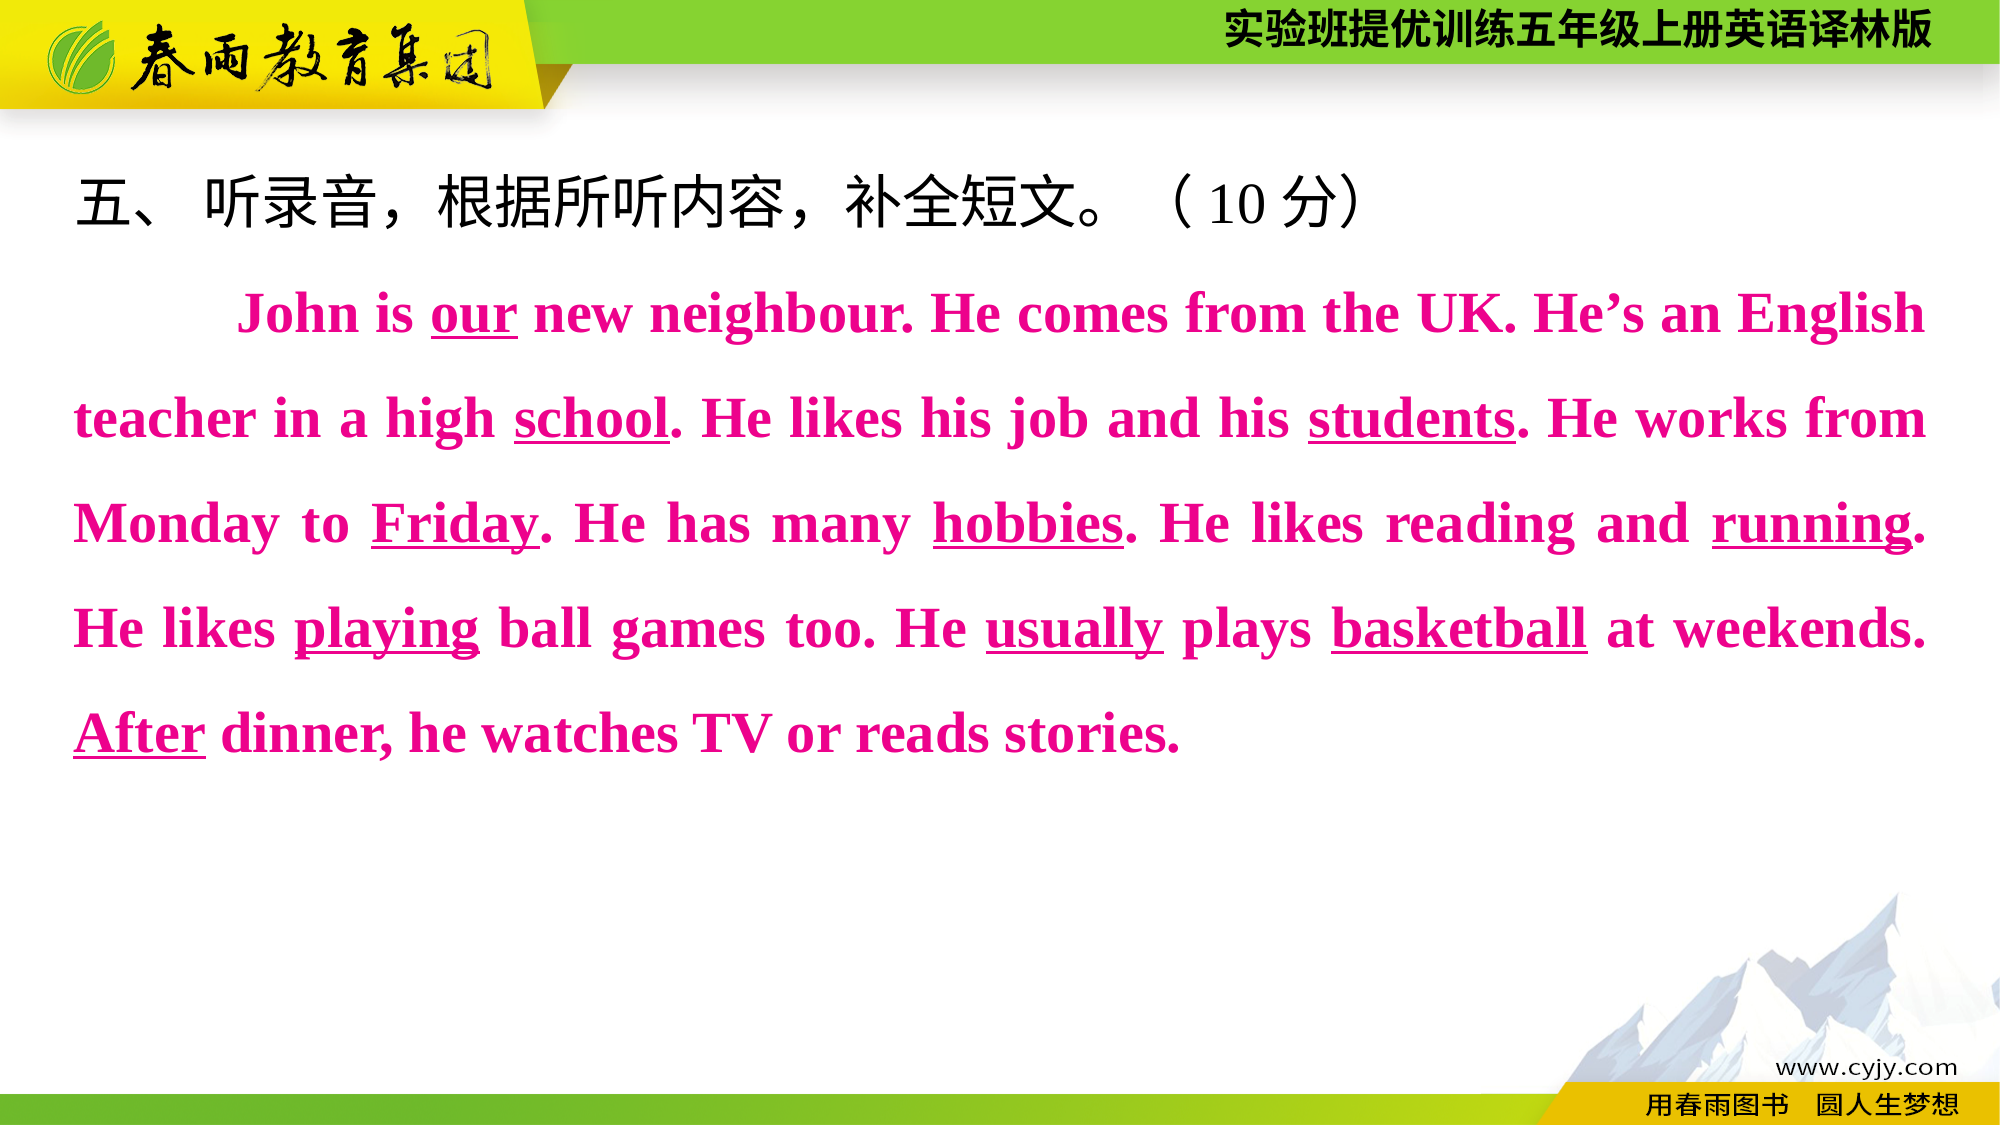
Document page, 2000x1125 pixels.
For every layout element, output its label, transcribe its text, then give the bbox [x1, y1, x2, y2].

picture [0, 0, 2000, 1125]
text_box John is our new neighbour. He comes from the UK. He’s an English teacher in a high school. He likes his job and his students. He works from Monday to Friday. He has many hobbies. He likes reading and running. He likes playing ball games too. He usually plays basketball at weekends. After dinner, he watches TV or reads stories. [58, 231, 1943, 772]
list 五、 听录音，根据所听内容，补全短文。（10分） [59, 122, 1944, 231]
